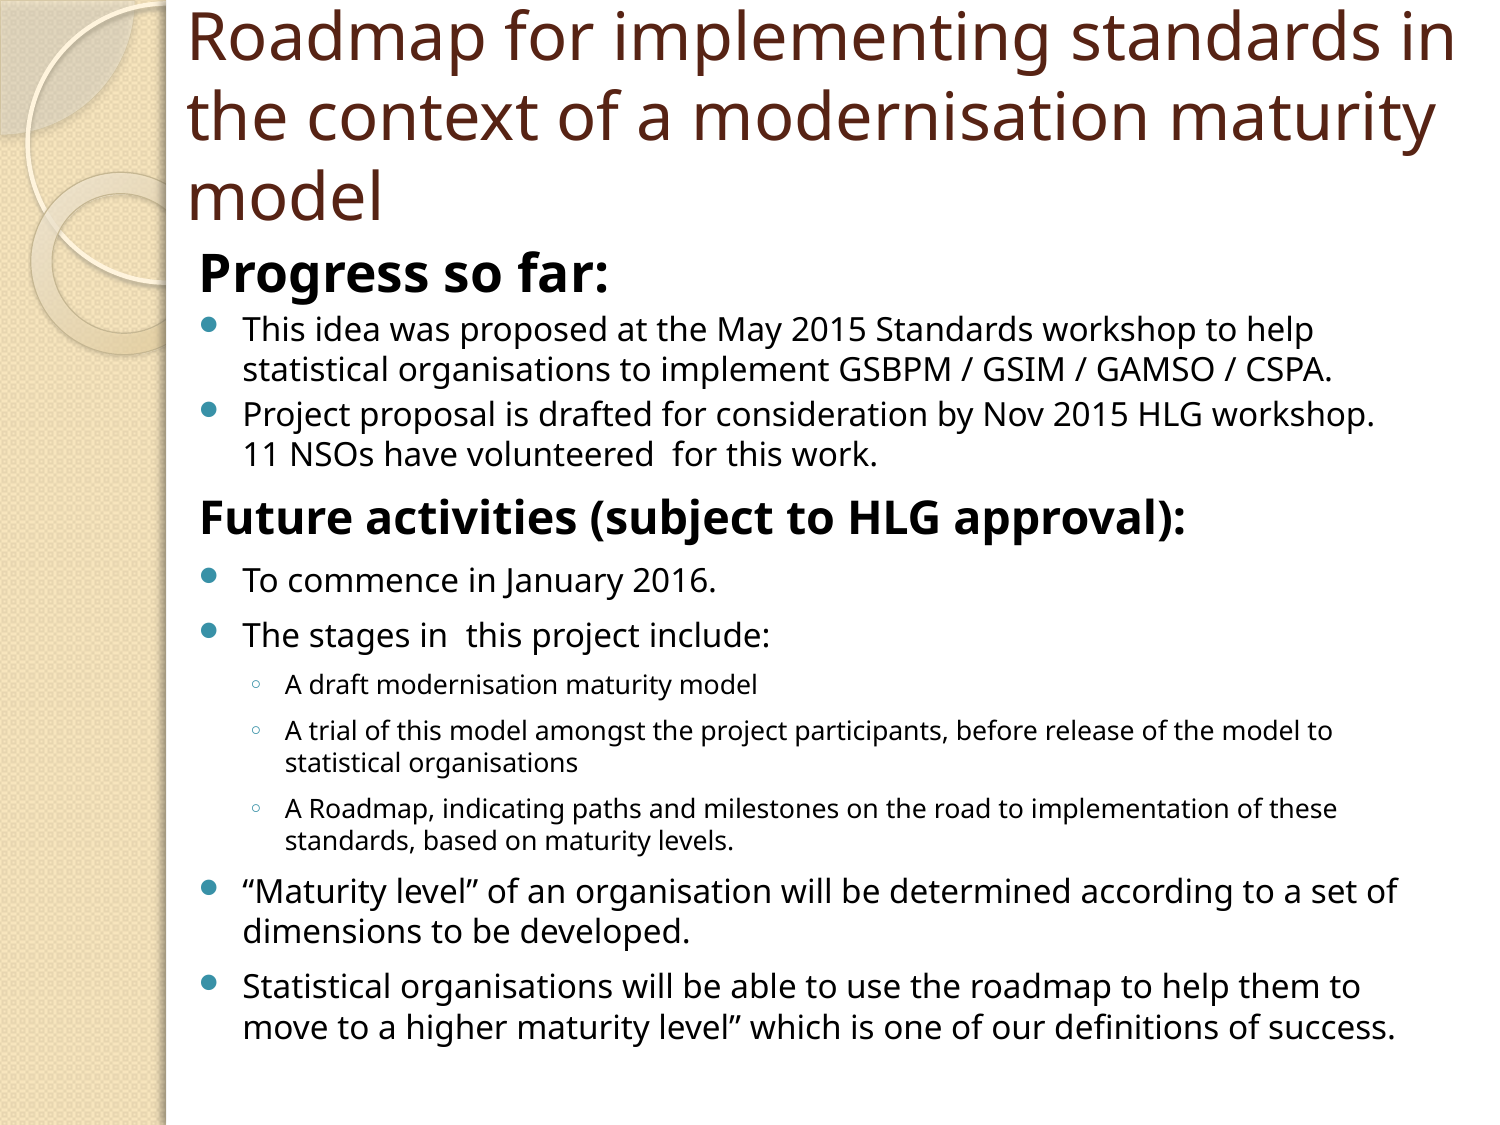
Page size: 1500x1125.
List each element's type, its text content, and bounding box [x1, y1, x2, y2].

title Roadmap for implementing standards in the context of a modernisation maturity model [171, 19, 1483, 209]
list Progress so far: This idea was proposed at the May 2015 Standards workshop to help statistical organisations to implement GSBPM / GSIM / GAMSO / CSPA. Project proposal is drafted for consideration by Nov 2015 HLG workshop. 11 NSOs have volunteered for this work. Future activities (subject to HLG approval): To commence in January 2016. The stages in this project include: A draft modernisation maturity model A trial of this model amongst the project participants, before release of the model to statistical organisations A Roadmap, indicating paths and milestones on the road to implementation of these standards, based on maturity levels. “Maturity level” of an organisation will be determined according to a set of dimensions to be developed. Statistical organisations will be able to use the roadmap to help them to move to a higher maturity level” which is one of our definitions of success. [171, 231, 1425, 1083]
